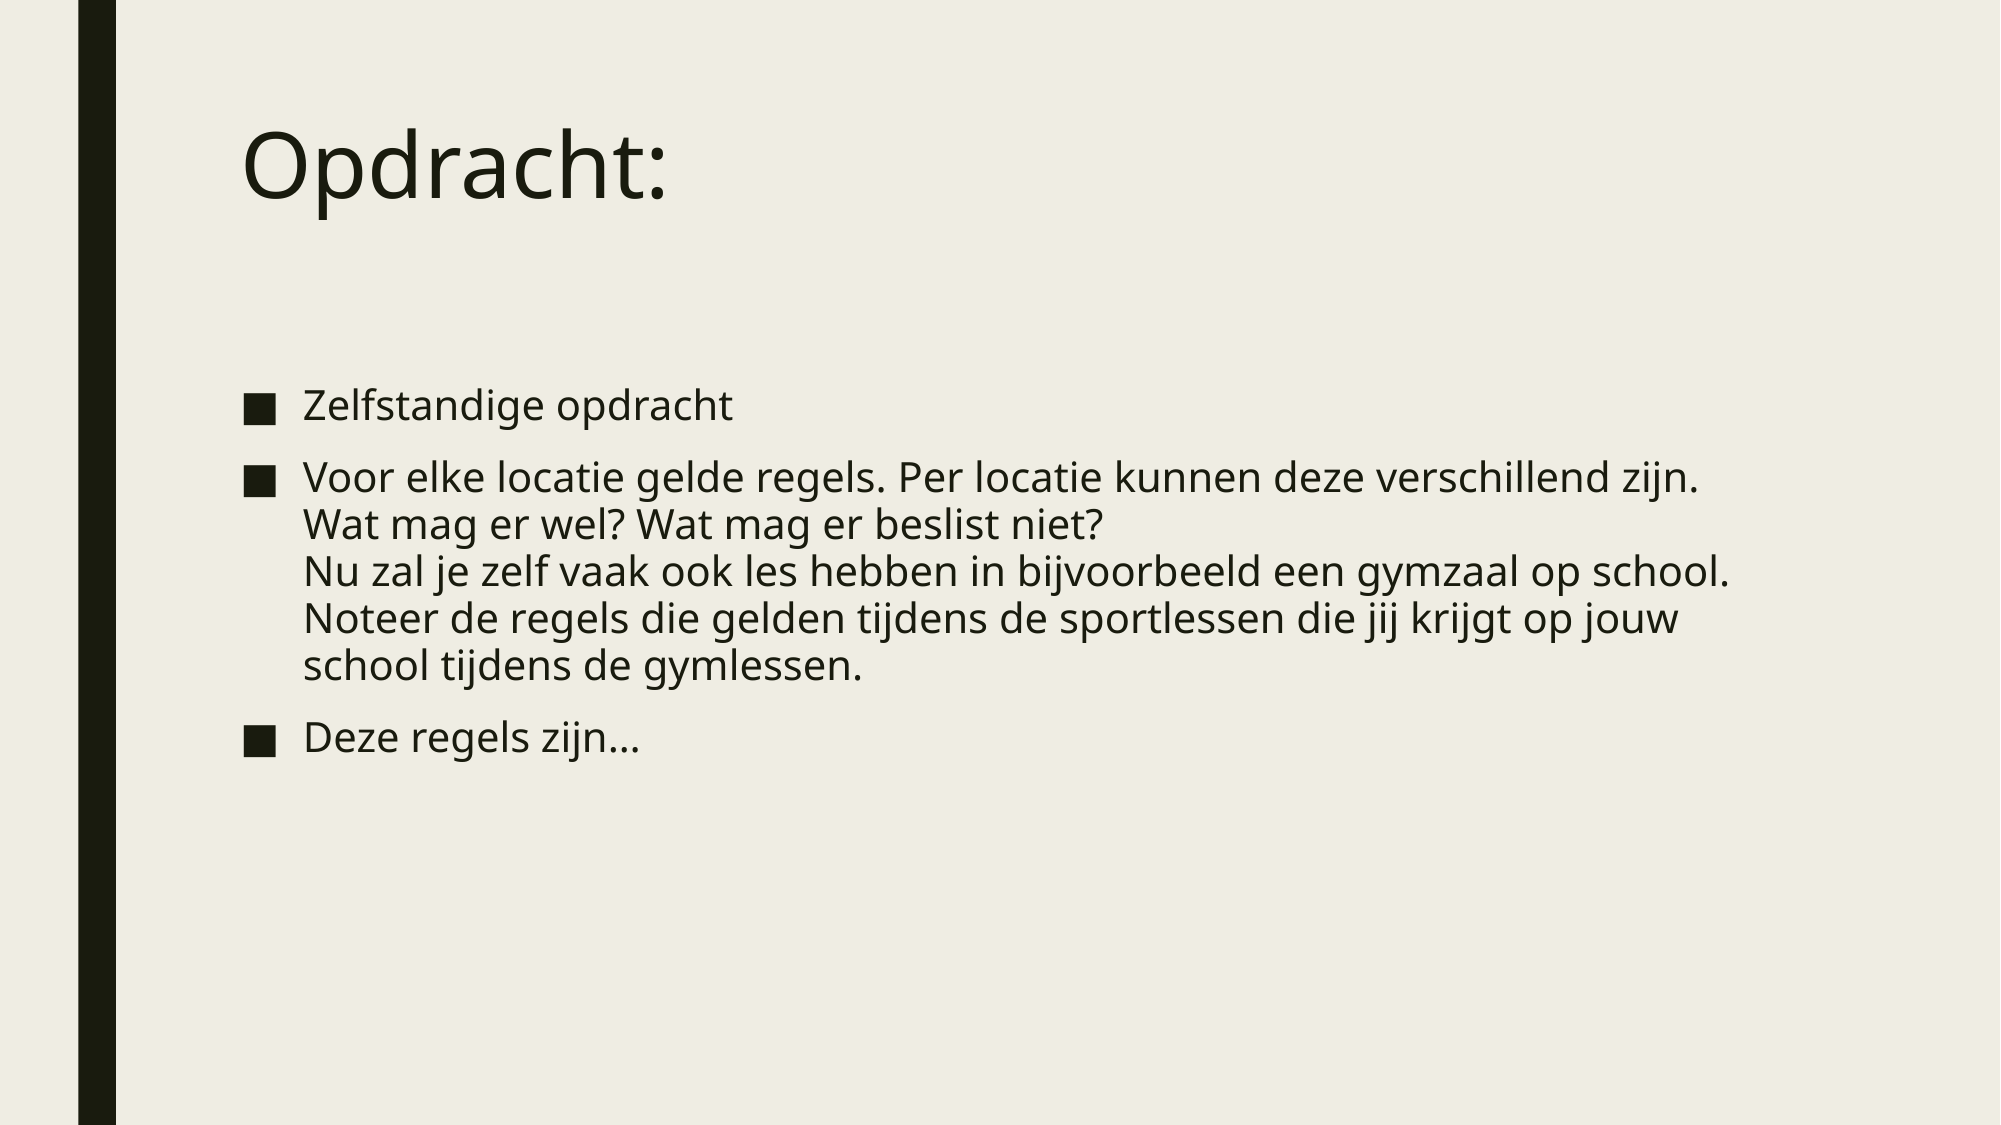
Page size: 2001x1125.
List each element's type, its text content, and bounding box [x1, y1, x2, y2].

list Zelfstandige opdracht Voor elke locatie gelde regels. Per locatie kunnen deze verschillend zijn. Wat mag er wel? Wat mag er beslist niet? Nu zal je zelf vaak ook les hebben in bijvoorbeeld een gymzaal op school. Noteer de regels die gelden tijdens de sportlessen die jij krijgt op jouw school tijdens de gymlessen. Deze regels zijn… [225, 375, 1800, 963]
title Opdracht: [225, 112, 1800, 357]
